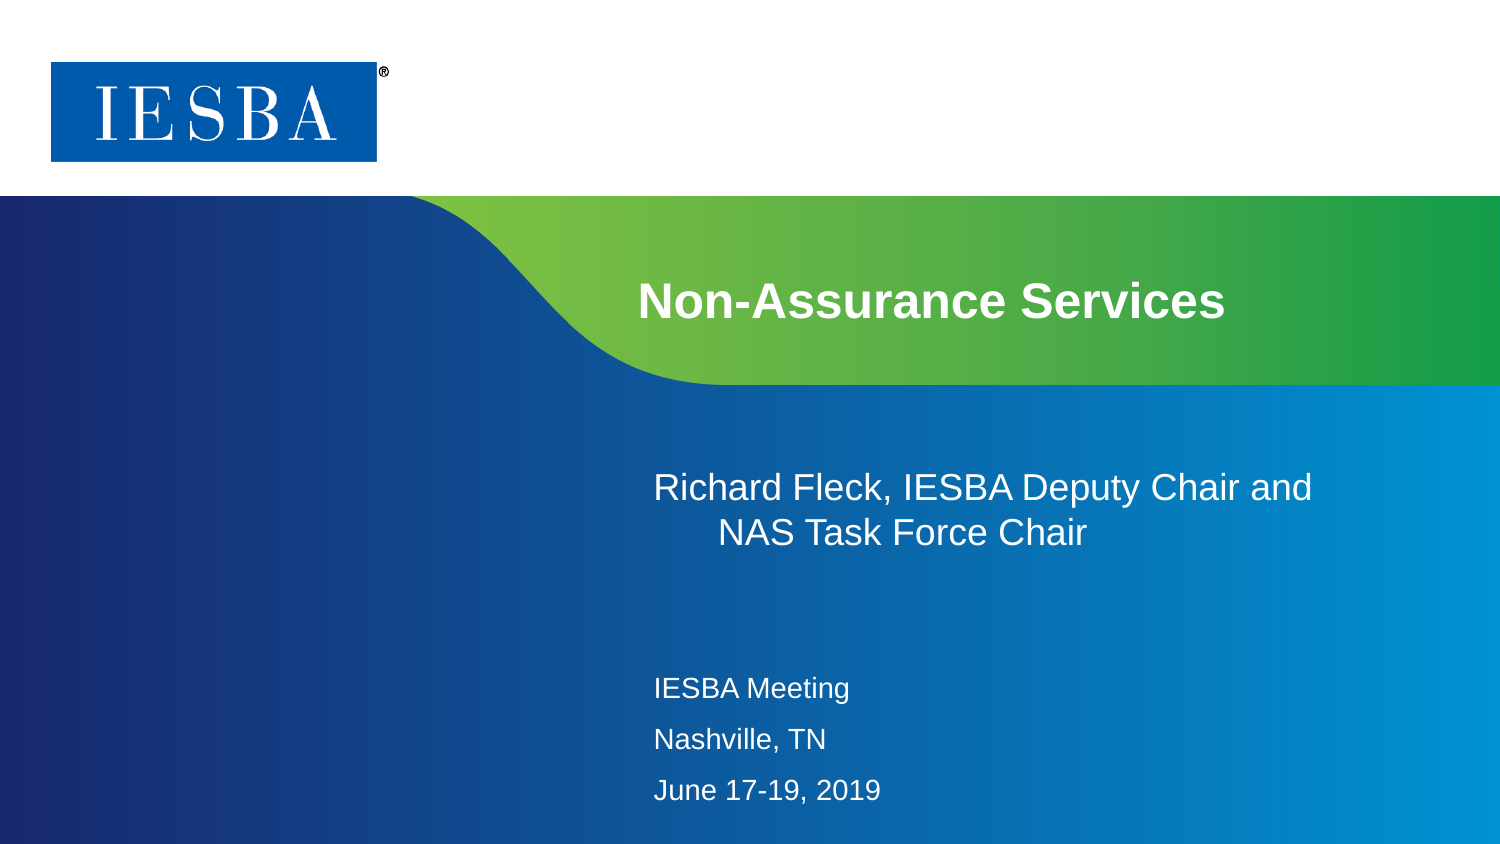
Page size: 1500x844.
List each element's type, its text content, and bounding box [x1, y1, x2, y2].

picture [51, 62, 389, 162]
subtitle IESBA Meeting Nashville, TN June 17-19, 2019 [653, 669, 1454, 811]
picture [412, 196, 1500, 385]
title Non-Assurance Services [637, 237, 1400, 360]
text_box Richard Fleck, IESBA Deputy Chair and NAS Task Force Chair [653, 462, 1329, 553]
